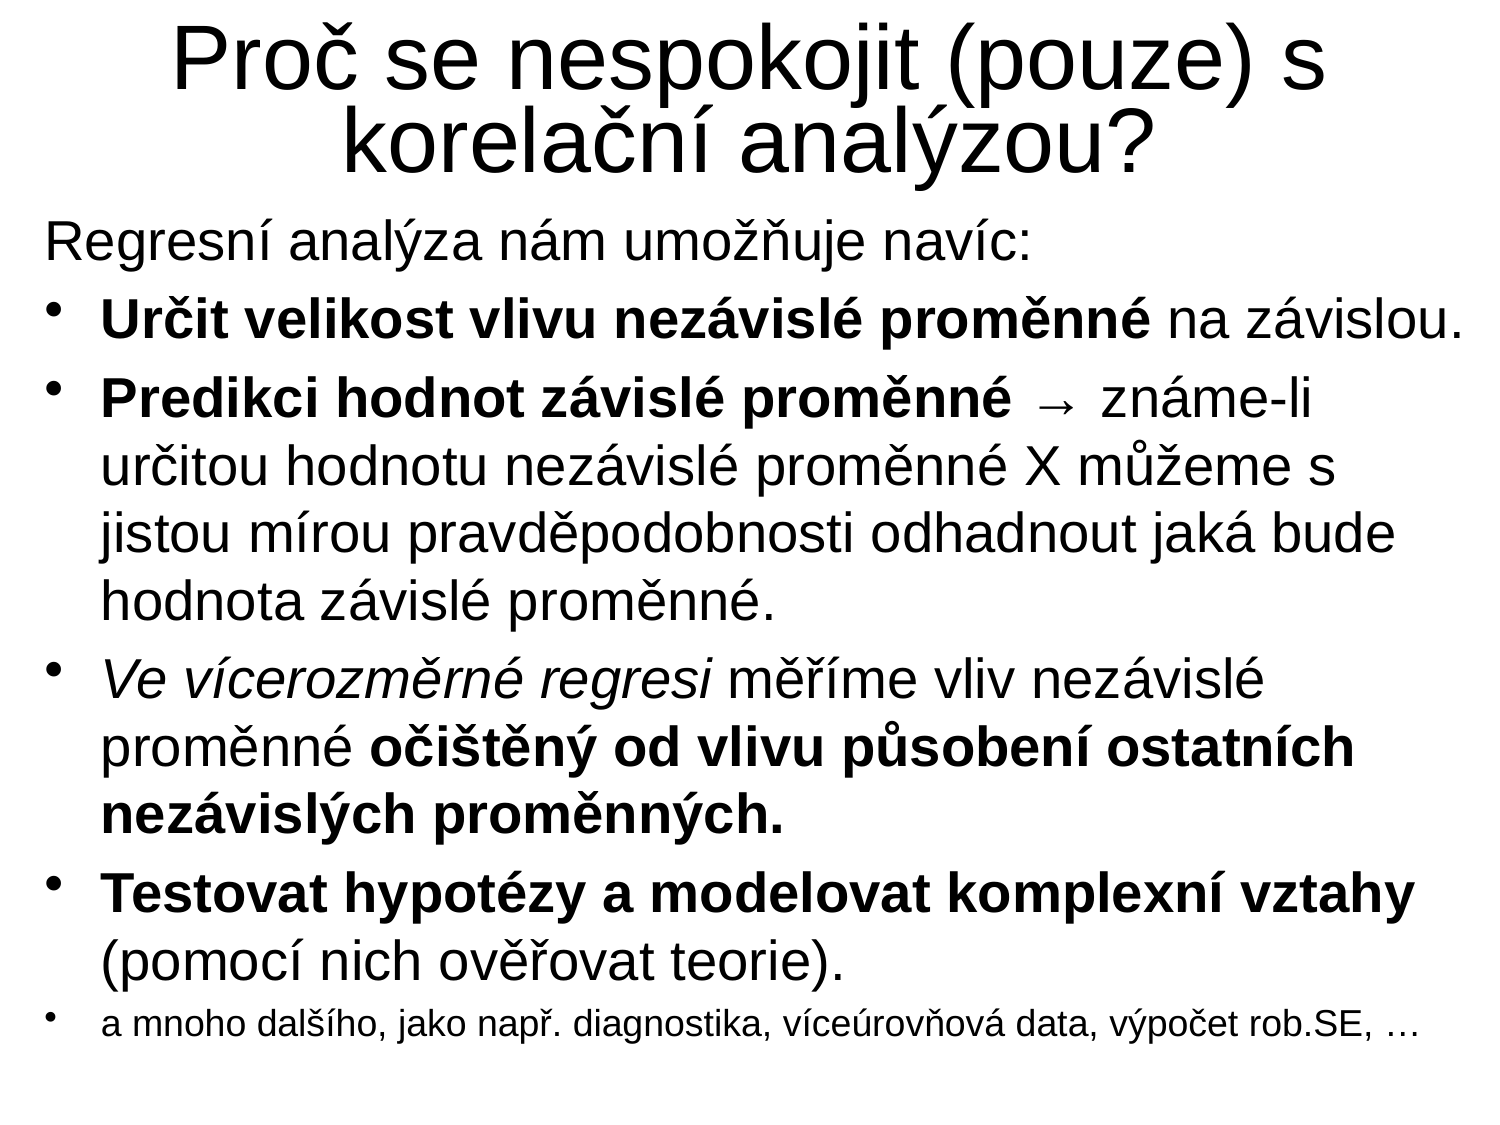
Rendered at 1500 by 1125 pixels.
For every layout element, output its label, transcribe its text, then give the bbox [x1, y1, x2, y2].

title Proč se nespokojit (pouze) s korelační analýzou? [75, 19, 1425, 196]
list Regresní analýza nám umožňuje navíc: Určit velikost vlivu nezávislé proměnné na závislou. Predikci hodnot závislé proměnné → známe-li určitou hodnotu nezávislé proměnné X můžeme s jistou mírou pravděpodobnosti odhadnout jaká bude hodnota závislé proměnné. Ve vícerozměrné regresi měříme vliv nezávislé proměnné očištěný od vlivu působení ostatních nezávislých proměnných. Testovat hypotézy a modelovat komplexní vztahy (pomocí nich ověřovat teorie). a mnoho dalšího, jako např. diagnostika, víceúrovňová data, výpočet rob.SE, … [29, 196, 1483, 1083]
